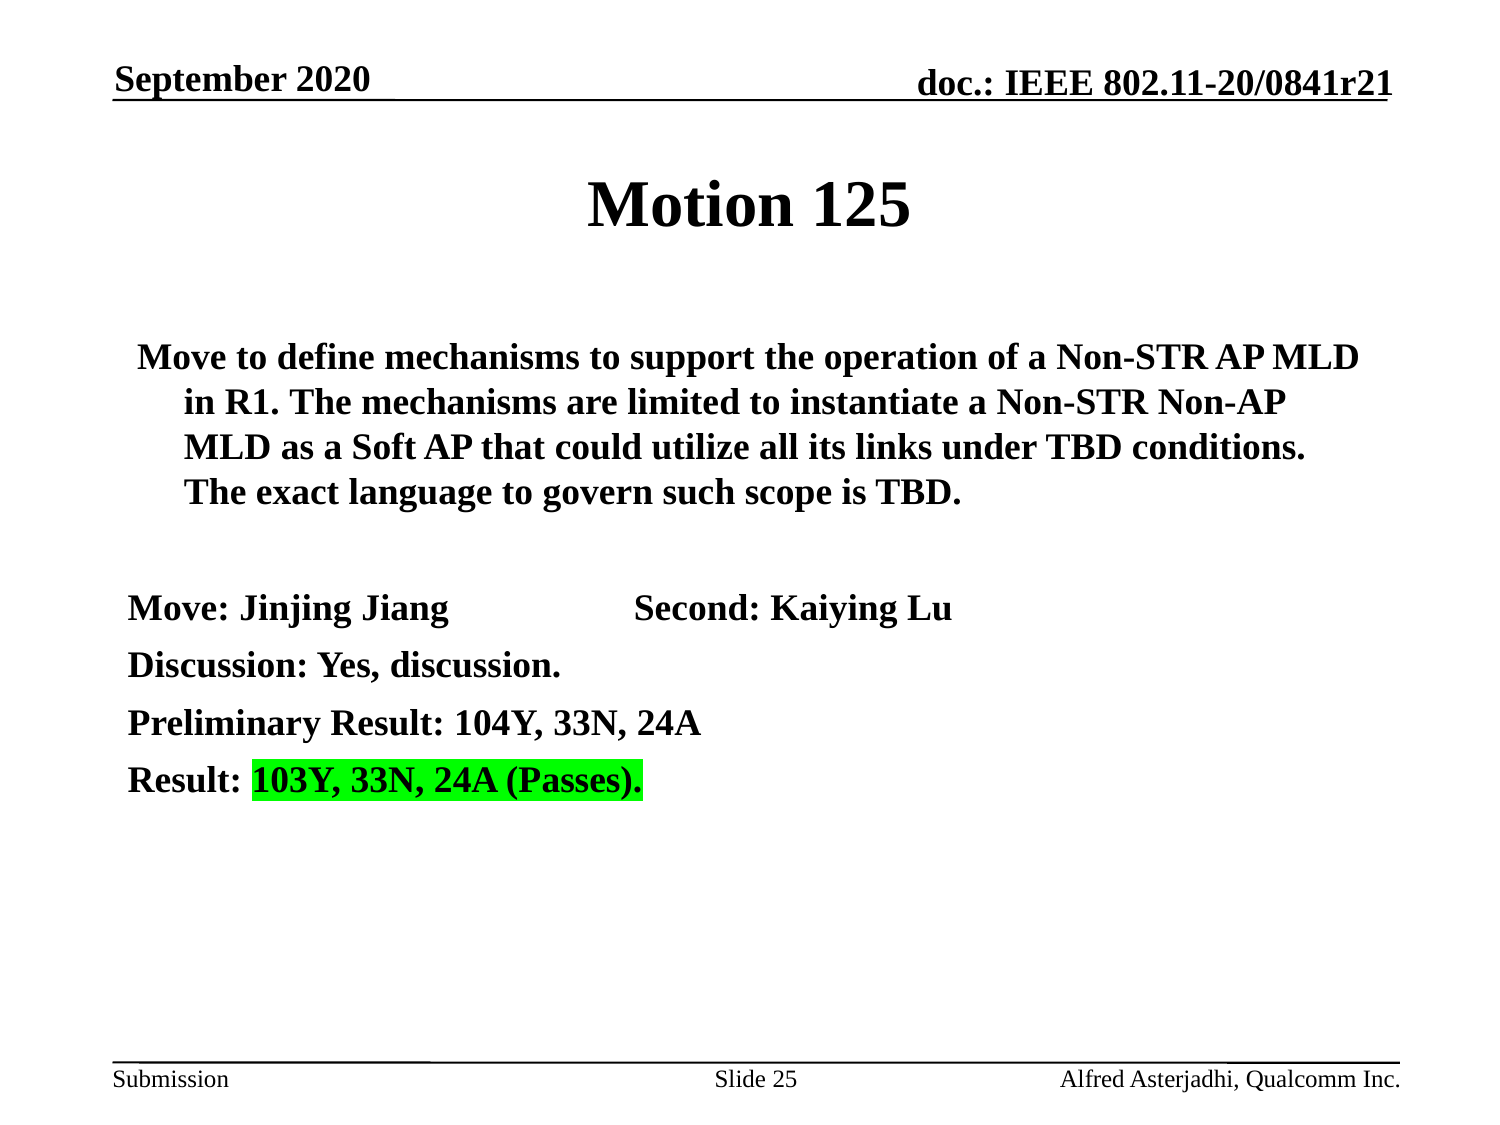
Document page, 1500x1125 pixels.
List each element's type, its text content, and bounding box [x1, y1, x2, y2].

list Move to define mechanisms to support the operation of a Non-STR AP MLD in R1. The mechanisms are limited to instantiate a Non-STR Non-AP MLD as a Soft AP that could utilize all its links under TBD conditions. The exact language to govern such scope is TBD. Move: Jinjing Jiang Second: Kaiying Lu Discussion: Yes, discussion. Preliminary Result: 104Y, 33N, 24A Result: 103Y, 33N, 24A (Passes). [112, 324, 1388, 1000]
title Motion 125 [112, 112, 1388, 288]
footer Alfred Asterjadhi, Qualcomm Inc. [878, 1061, 1402, 1093]
slide_number Slide 25 [712, 1061, 800, 1123]
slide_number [114, 54, 423, 100]
